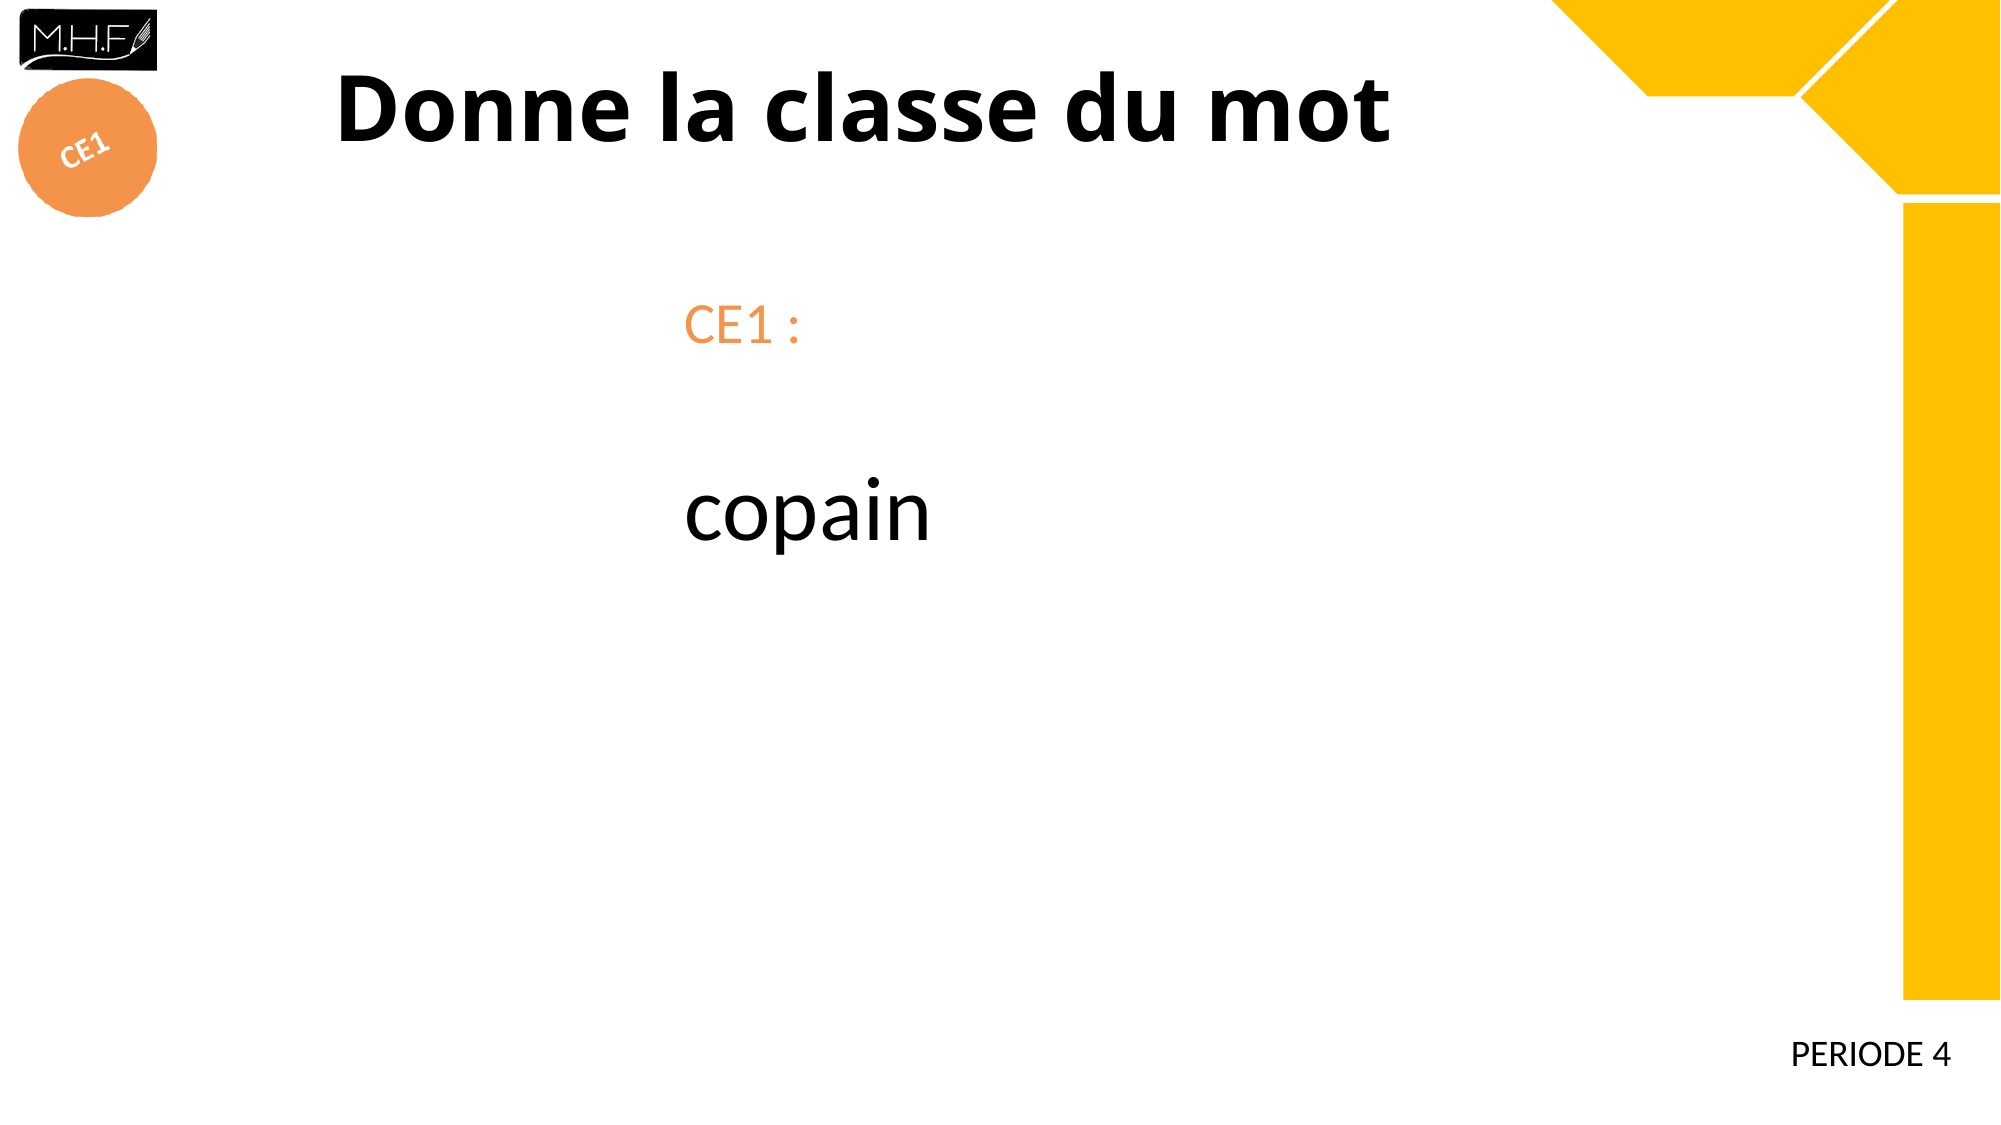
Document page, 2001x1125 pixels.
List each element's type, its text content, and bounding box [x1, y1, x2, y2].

picture [18, 78, 157, 218]
list CE1 : copain [669, 286, 1480, 1000]
text_box [1549, 0, 1892, 98]
title Donne la classe du mot [318, 3, 1865, 221]
text_box [1799, 0, 2000, 196]
picture [16, 7, 157, 74]
text_box PERIODE 4 [1362, 1021, 1967, 1125]
text_box [1902, 202, 2000, 1001]
